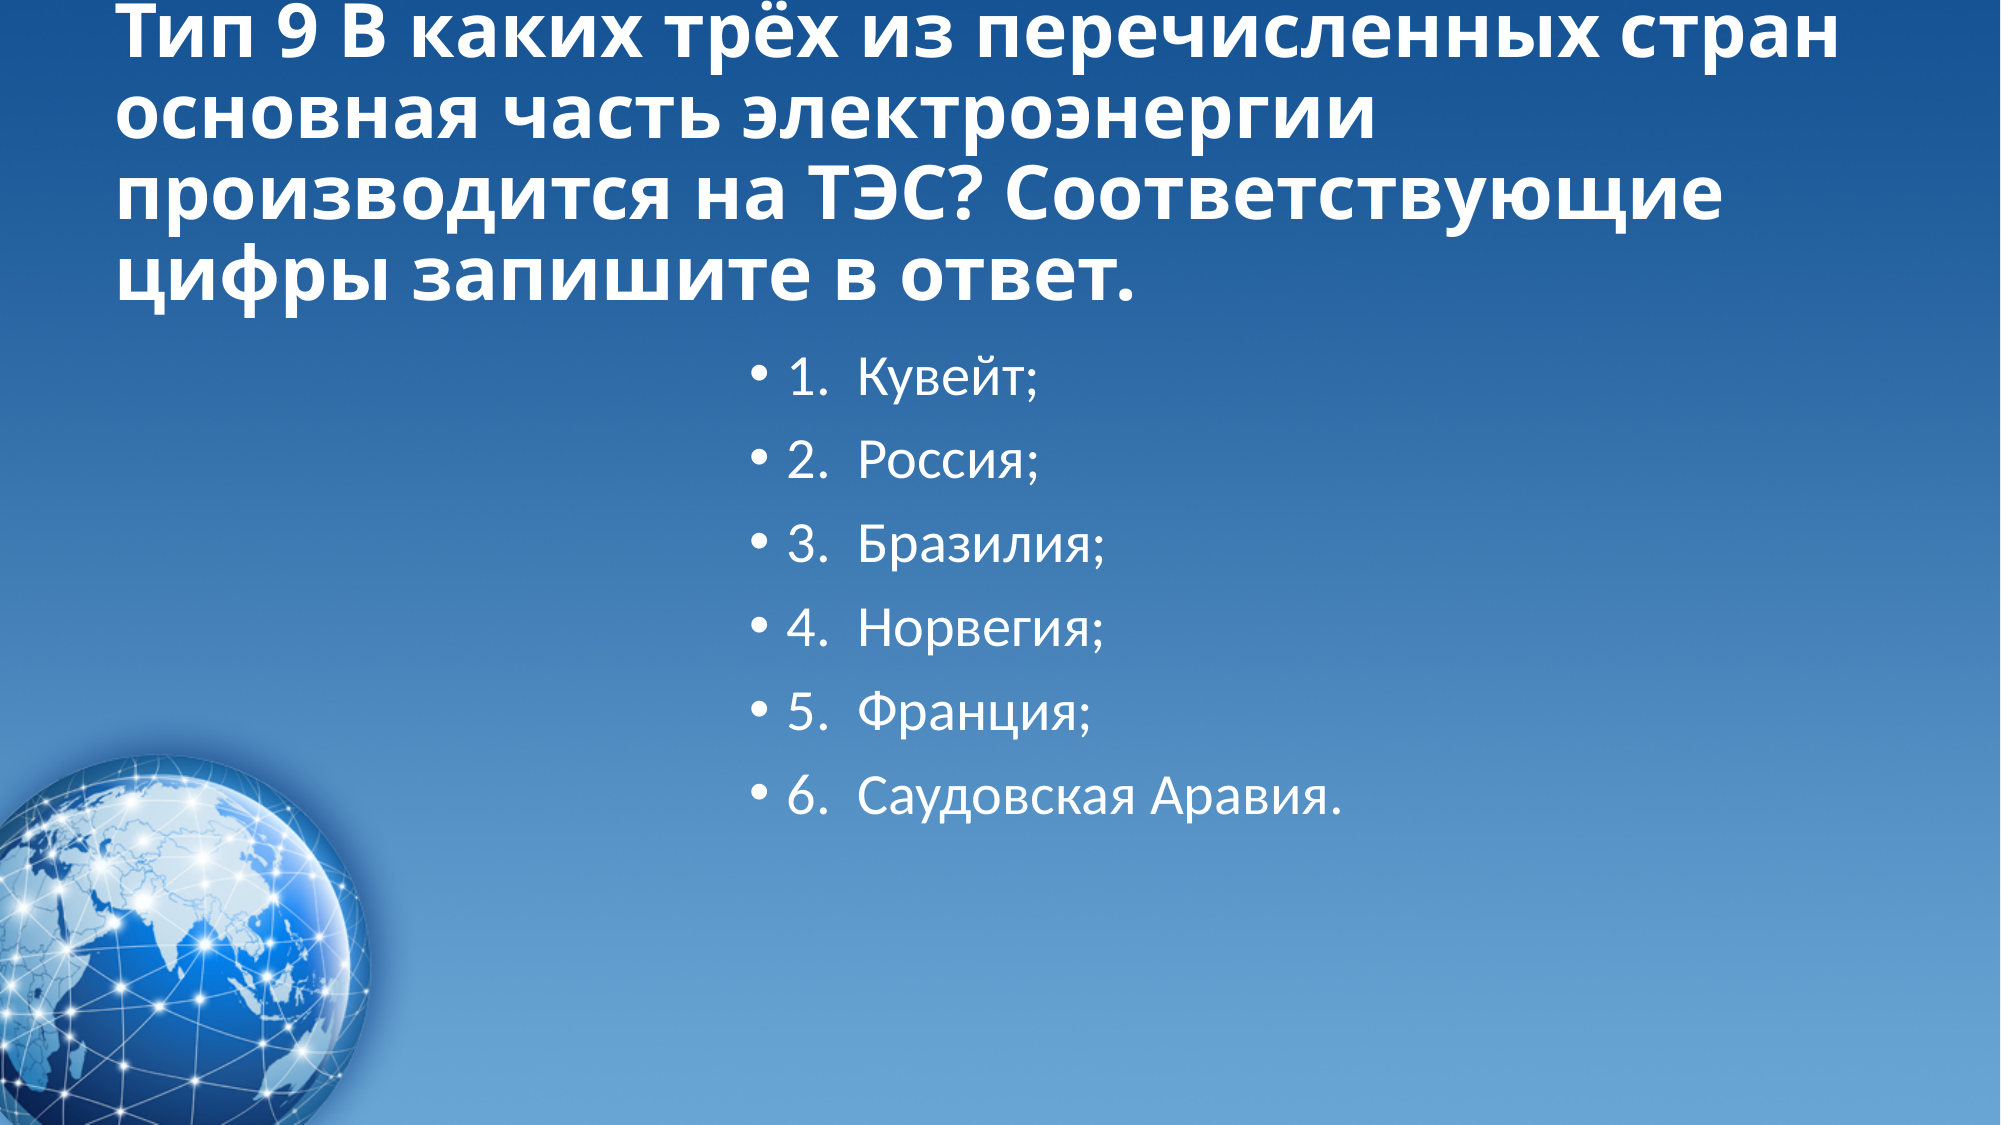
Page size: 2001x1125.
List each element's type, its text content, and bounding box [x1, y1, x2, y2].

list 1. Кувейт; 2. Россия; 3. Бразилия; 4. Норвегия; 5. Франция; 6. Саудовская Аравия. [734, 337, 1863, 1014]
picture [0, 0, 2001, 1125]
title Тип 9 В каких трёх из перечисленных стран основная часть электроэнергии производится на ТЭС? Соответствующие цифры запишите в ответ. [99, 45, 1863, 264]
